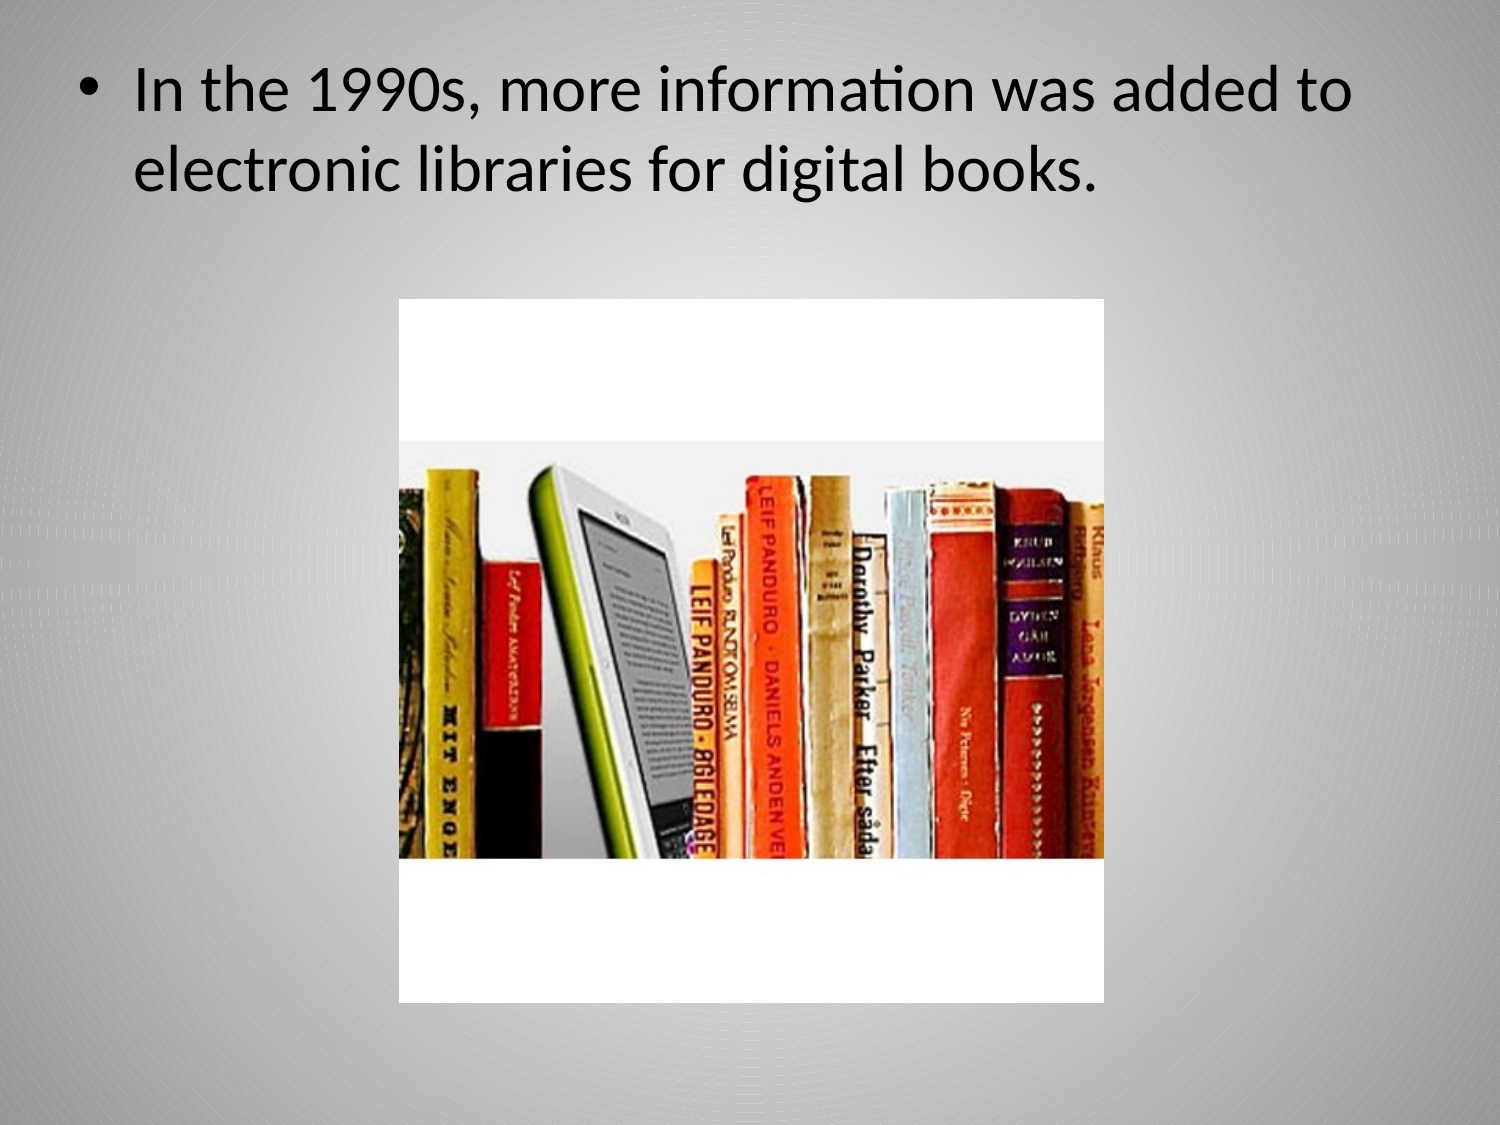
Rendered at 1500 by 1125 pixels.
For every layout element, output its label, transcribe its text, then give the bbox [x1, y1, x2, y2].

picture [399, 299, 1104, 1004]
list In the 1990s, more information was added to electronic libraries for digital books. [62, 37, 1413, 780]
